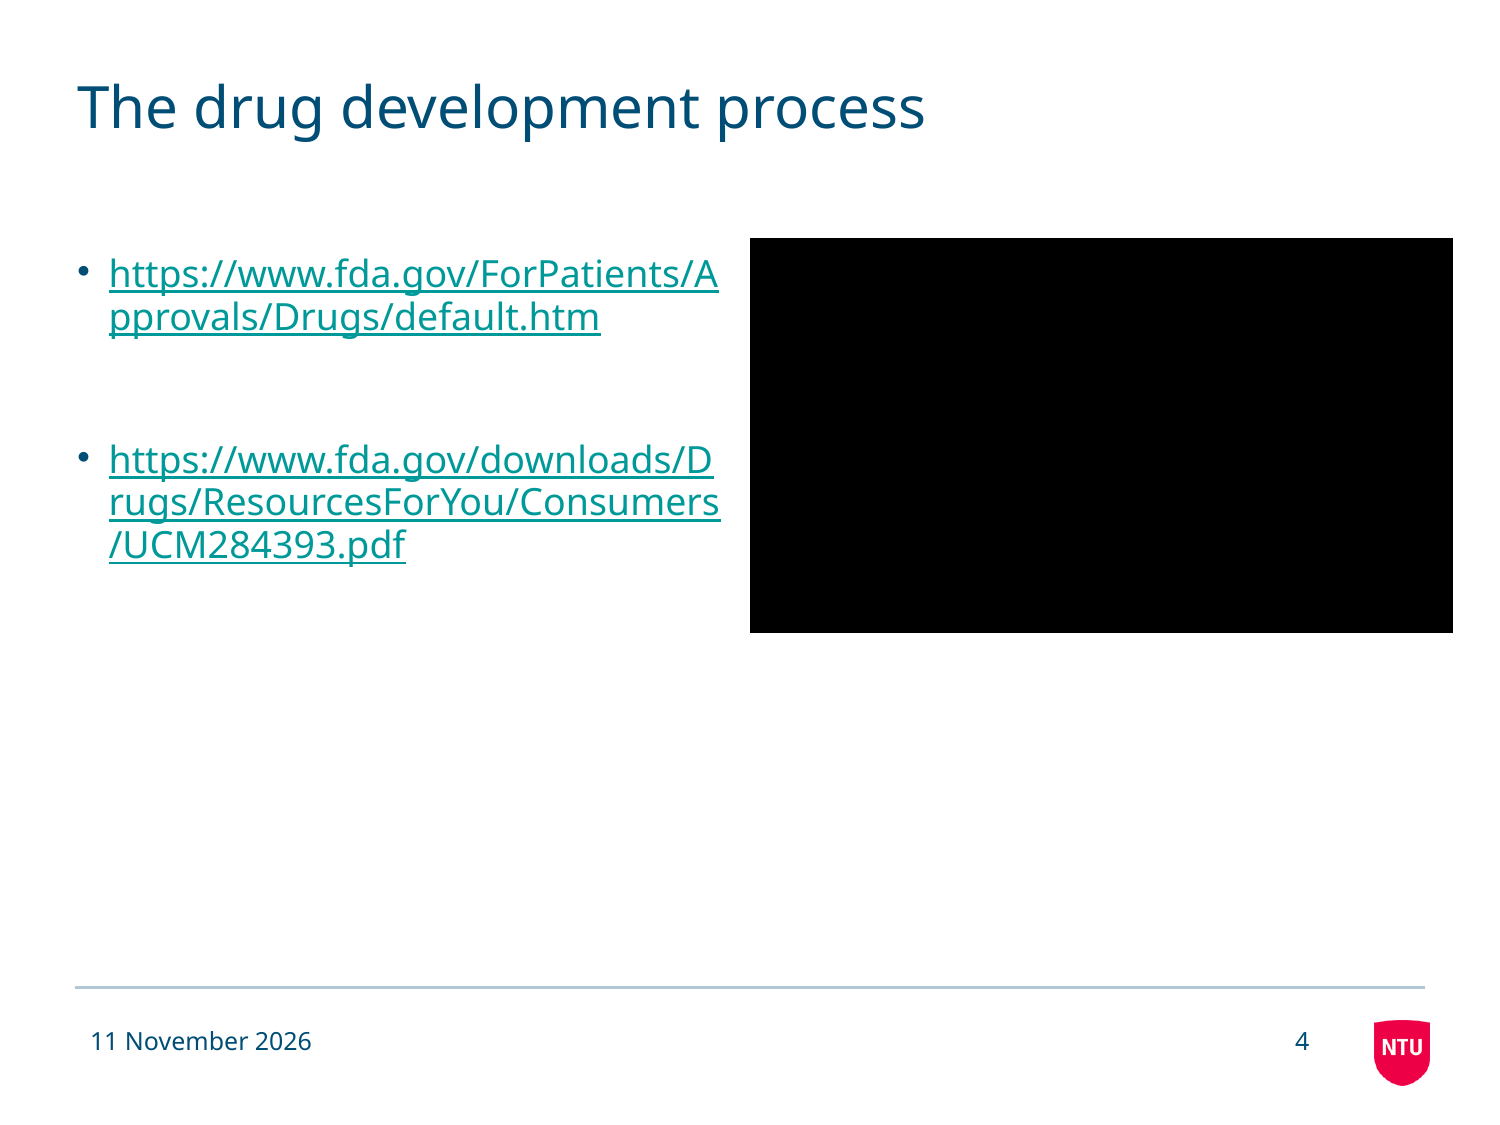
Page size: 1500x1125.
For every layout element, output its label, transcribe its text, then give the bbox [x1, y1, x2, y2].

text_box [749, 237, 1454, 634]
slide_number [75, 1017, 425, 1097]
picture [1374, 1020, 1430, 1086]
list https://www.fda.gov/ForPatients/Approvals/Drugs/default.htm https://www.fda.gov/downloads/Drugs/ResourcesForYou/Consumers/UCM284393.pdf [62, 237, 739, 667]
title The drug development process [62, 62, 1425, 238]
slide_number 4 [974, 1017, 1325, 1097]
